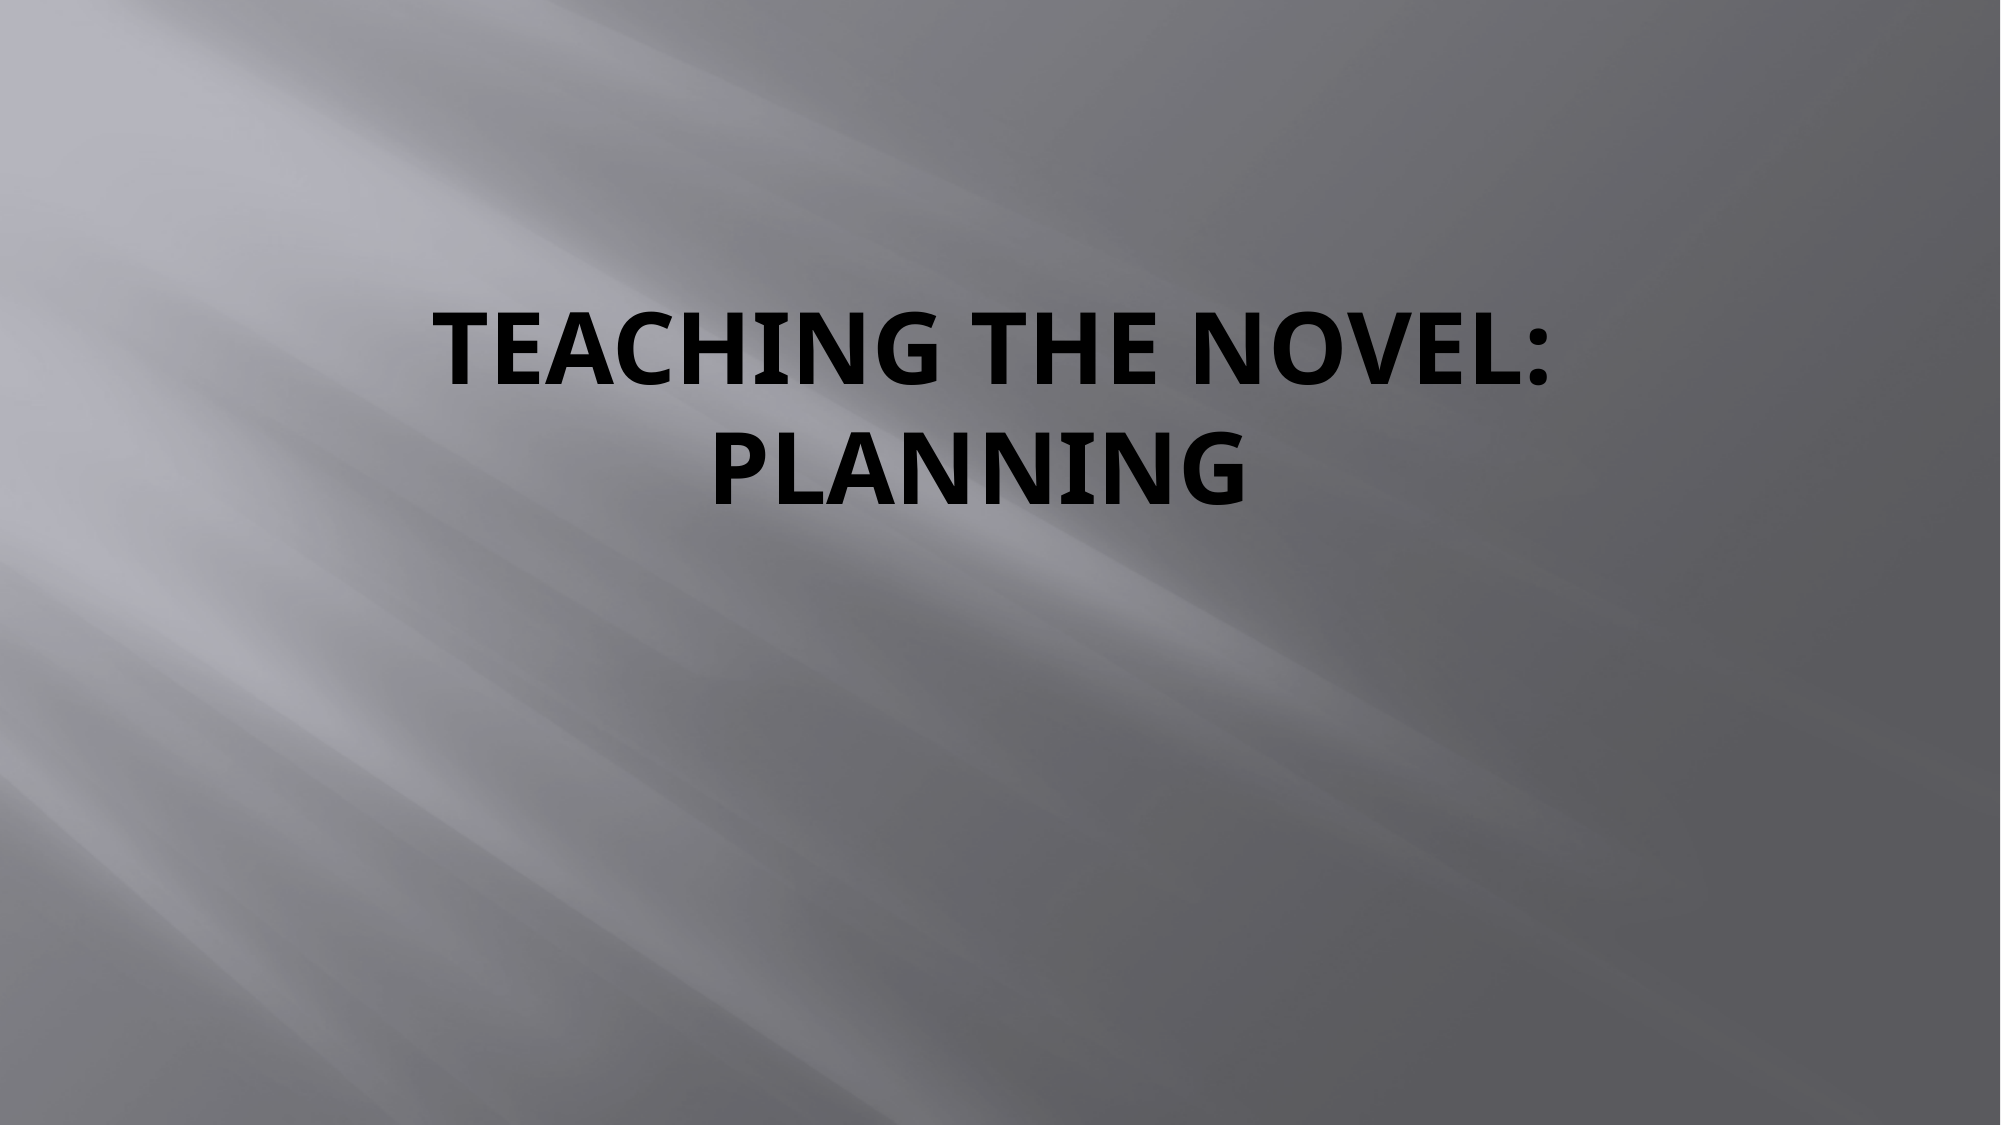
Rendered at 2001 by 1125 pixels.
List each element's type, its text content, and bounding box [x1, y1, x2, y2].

title Teaching the Novel: PLanNING [92, 224, 1893, 525]
